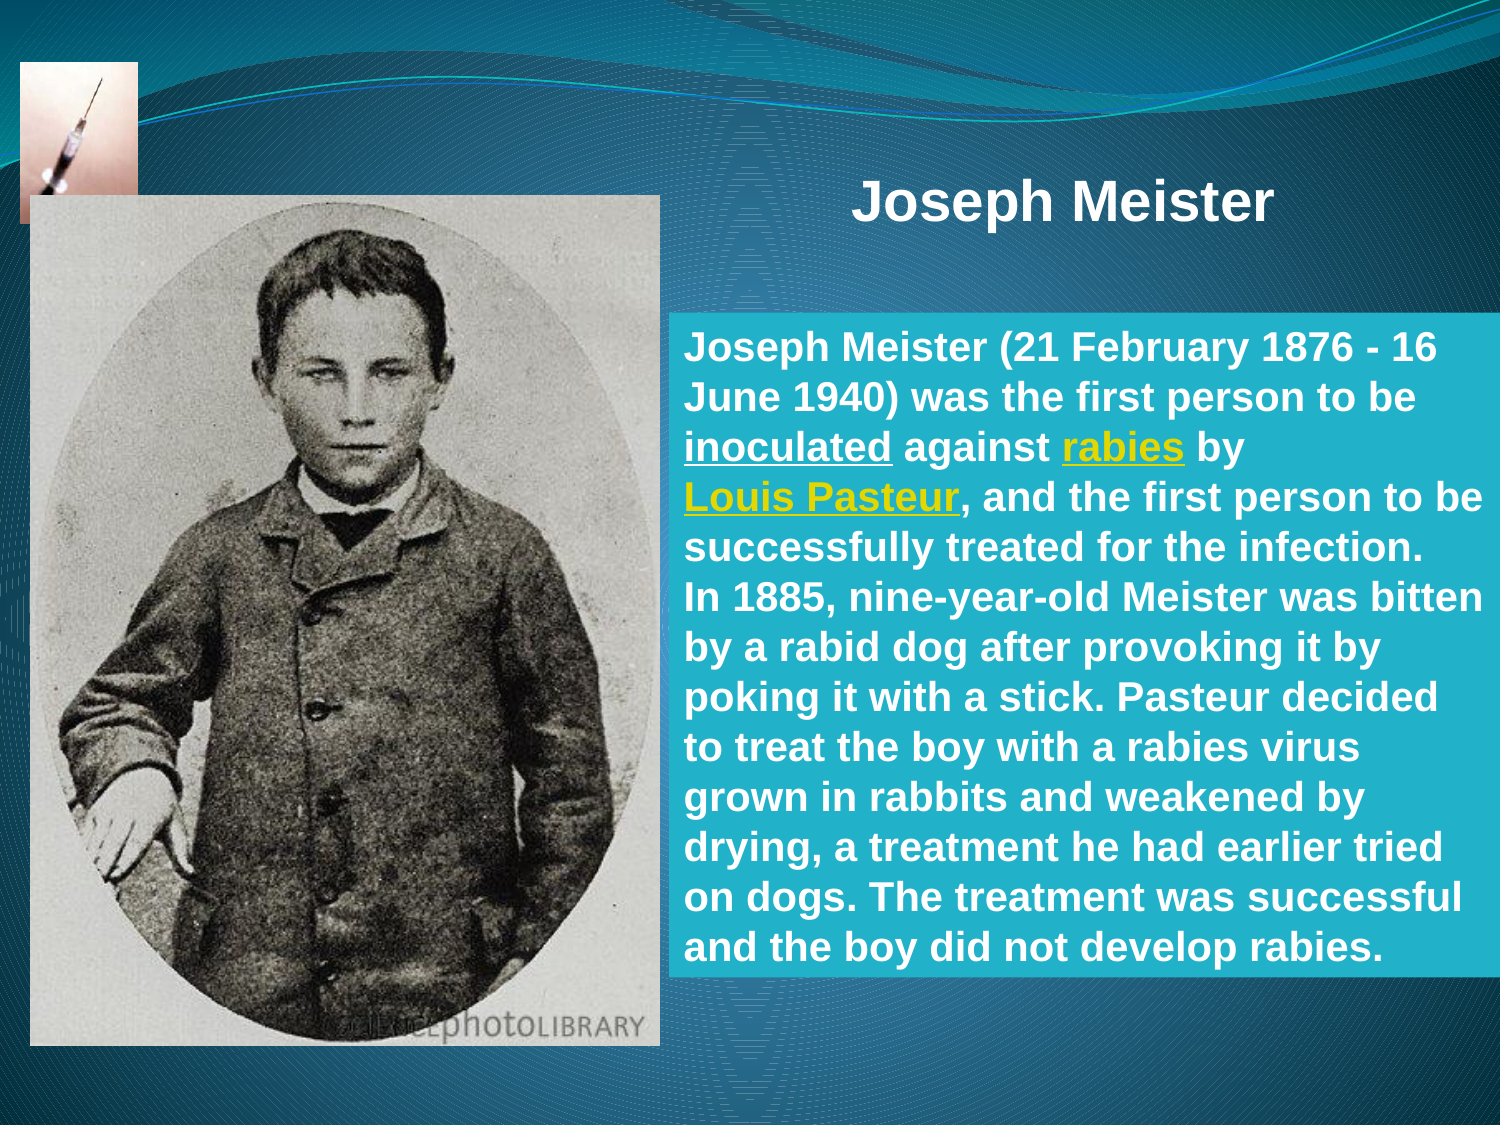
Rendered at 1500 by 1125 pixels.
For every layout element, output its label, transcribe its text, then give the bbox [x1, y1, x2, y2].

picture [20, 63, 660, 1046]
text_box Joseph Meister (21 February 1876 - 16 June 1940) was the first person to be inoculated against rabies by Louis Pasteur, and the first person to be successfully treated for the infection. In 1885, nine-year-old Meister was bitten by a rabid dog after provoking it by poking it with a stick. Pasteur decided to treat the boy with a rabies virus grown in rabbits and weakened by drying, a treatment he had earlier tried on dogs. The treatment was successful and the boy did not develop rabies. [669, 312, 1500, 978]
text_box Joseph Meister [836, 155, 1291, 240]
